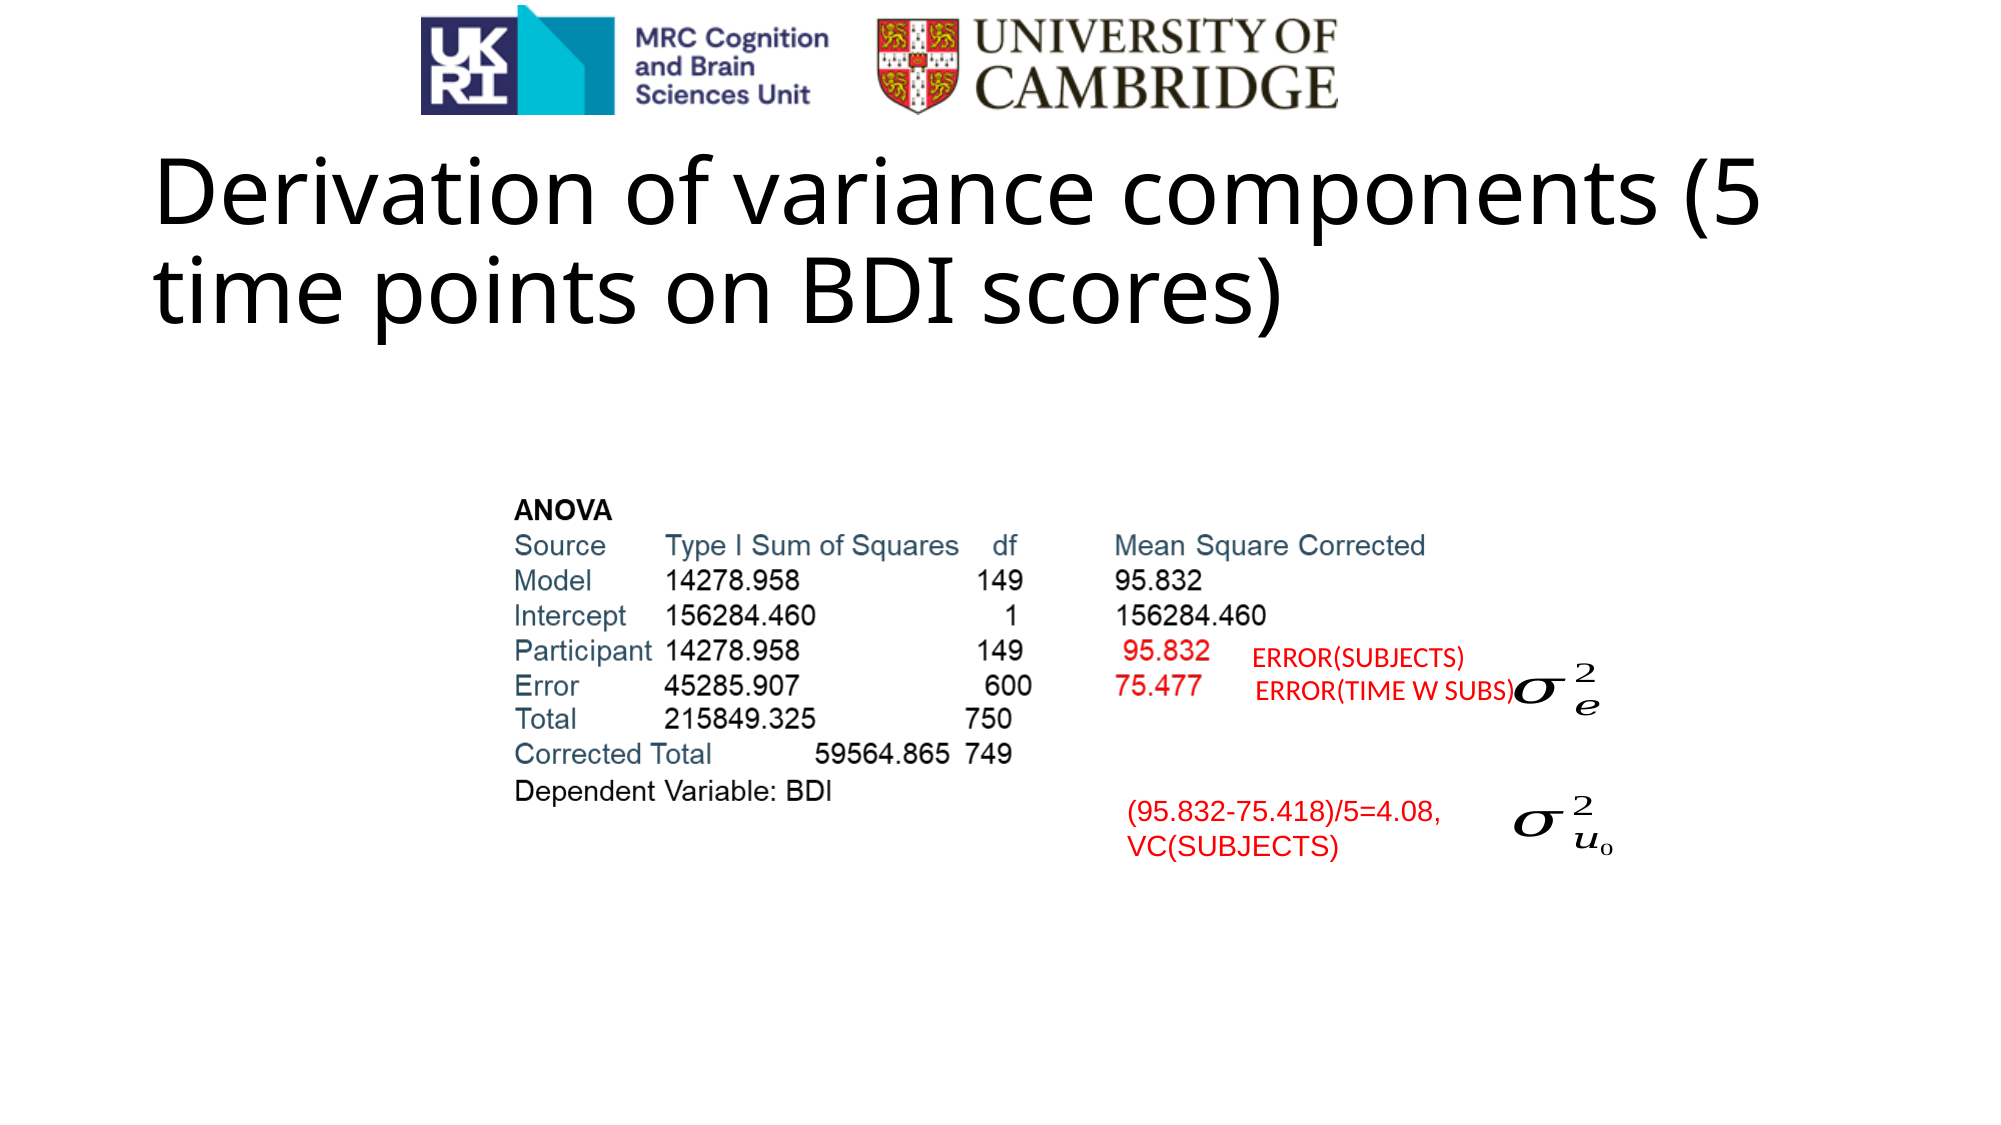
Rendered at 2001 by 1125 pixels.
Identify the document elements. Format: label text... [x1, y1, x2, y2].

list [496, 449, 1503, 864]
text_box (95.832-75.418)/5=4.08, VC(SUBJECTS) [1112, 785, 1863, 870]
text_box ERROR(TIME W SUBS) [1503, 663, 1537, 714]
picture [421, 5, 1338, 115]
title Derivation of variance components (5 time points on BDI scores) [137, 135, 1863, 354]
